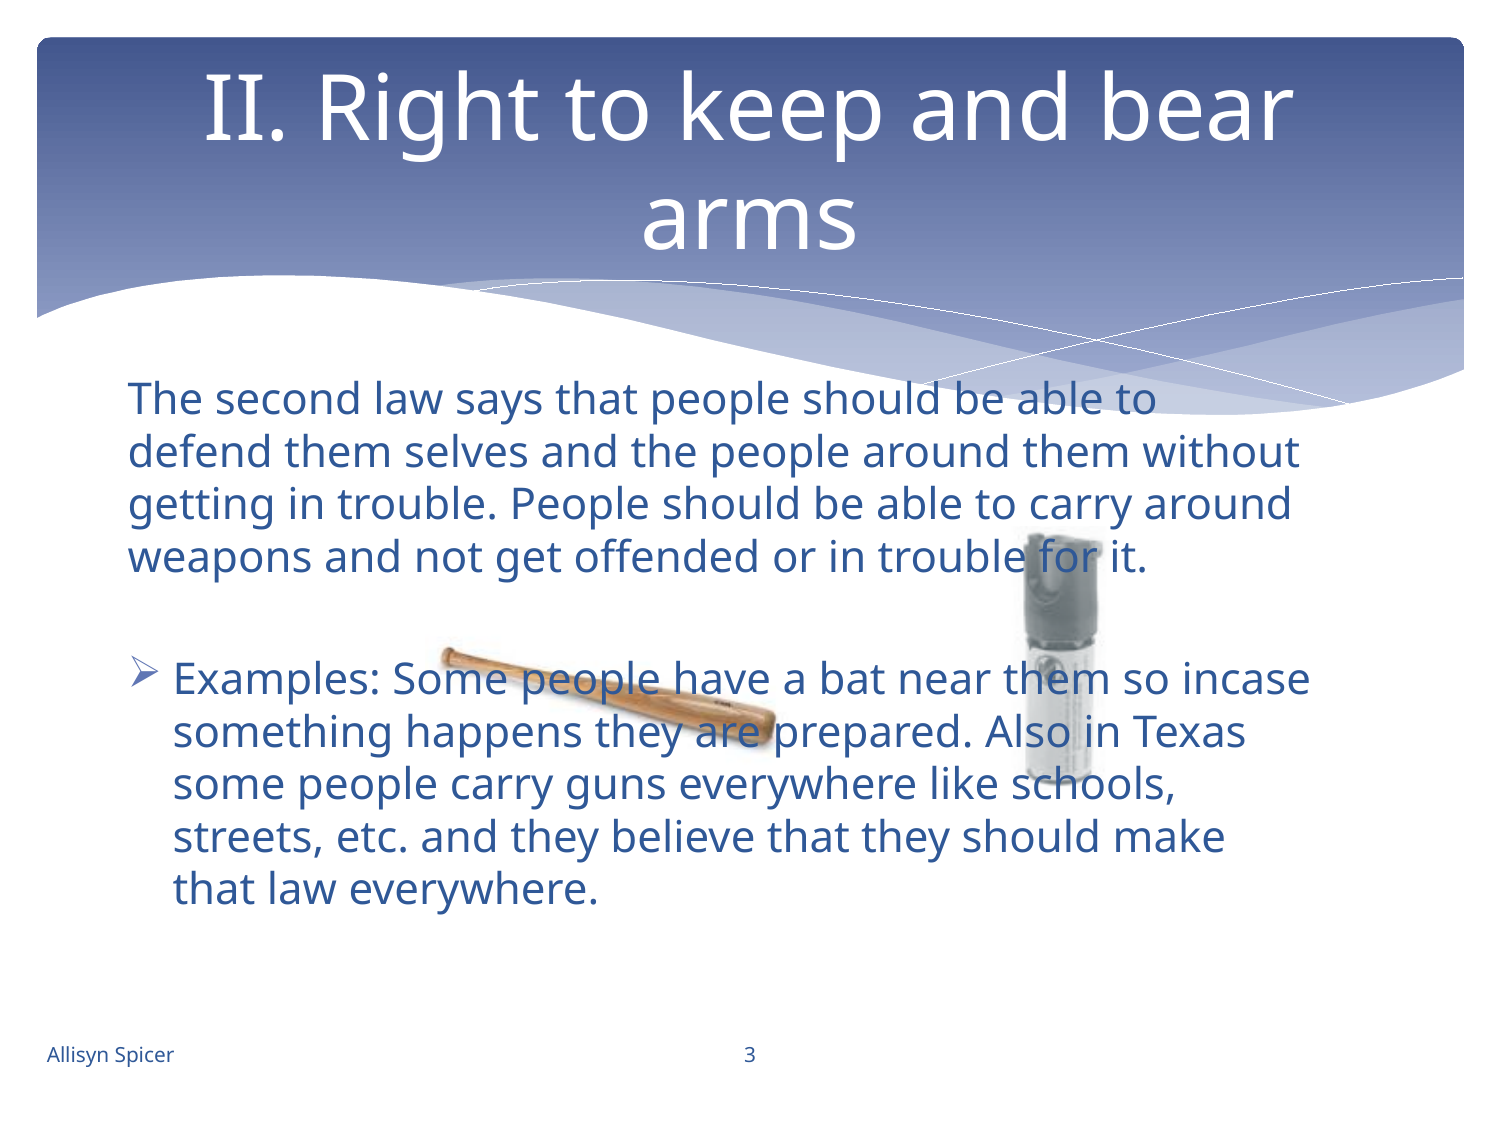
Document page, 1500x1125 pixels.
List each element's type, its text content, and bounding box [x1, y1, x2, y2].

slide_number 3 [654, 1025, 846, 1086]
picture [424, 612, 790, 787]
list The second law says that people should be able to defend them selves and the people around them without getting in trouble. People should be able to carry around weapons and not get offended or in trouble for it. Examples: Some people have a bat near them so incase something happens they are prepared. Also in Texas some people carry guns everywhere like schools, streets, etc. and they believe that they should make that law everywhere. [112, 363, 1328, 953]
picture [924, 526, 1188, 790]
title II. Right to keep and bear arms [75, 55, 1425, 261]
footer Allisyn Spicer [31, 1025, 653, 1086]
